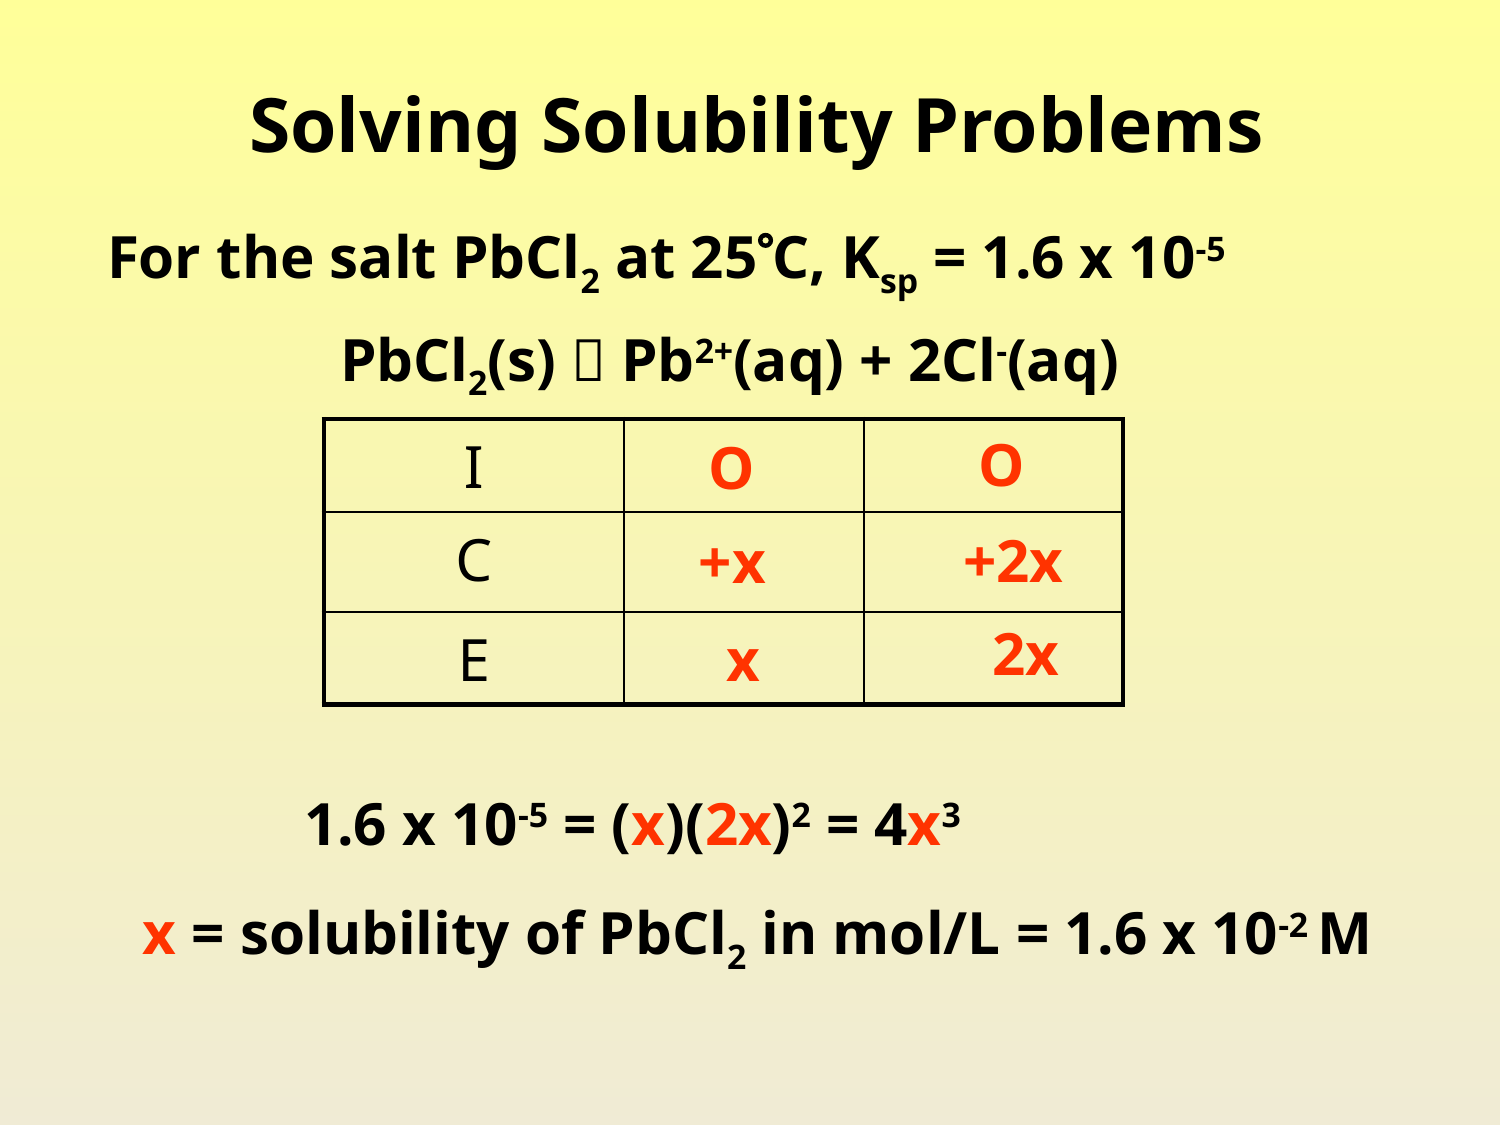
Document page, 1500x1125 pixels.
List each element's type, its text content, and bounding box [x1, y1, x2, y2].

text_box O [963, 420, 1040, 505]
text_box PbCl2(s)  Pb2+(aq) + 2Cl-(aq) [325, 315, 1134, 410]
table_header [865, 421, 1121, 511]
text_box For the salt PbCl2 at 25C, Ksp = 1.6 x 10-5 [92, 213, 1445, 308]
text_box 2x [978, 609, 1075, 695]
table_header [625, 421, 863, 511]
table_header I [326, 421, 623, 511]
table_cell C [326, 513, 623, 611]
text_box O [693, 423, 770, 509]
table_cell [625, 513, 863, 611]
text_box +x [684, 517, 782, 603]
title Solving Solubility Problems [74, 44, 1440, 200]
table_cell [865, 613, 1121, 702]
text_box +2x [948, 516, 1079, 602]
text_box 1.6 x 10-5 = (x)(2x)2 = 4x3 [289, 779, 1163, 865]
text_box x = solubility of PbCl2 in mol/L = 1.6 x 10-2 M [128, 889, 1388, 984]
table_cell [865, 513, 1121, 611]
table_cell [625, 613, 863, 702]
table_cell E [326, 613, 623, 702]
text_box x [711, 615, 775, 701]
